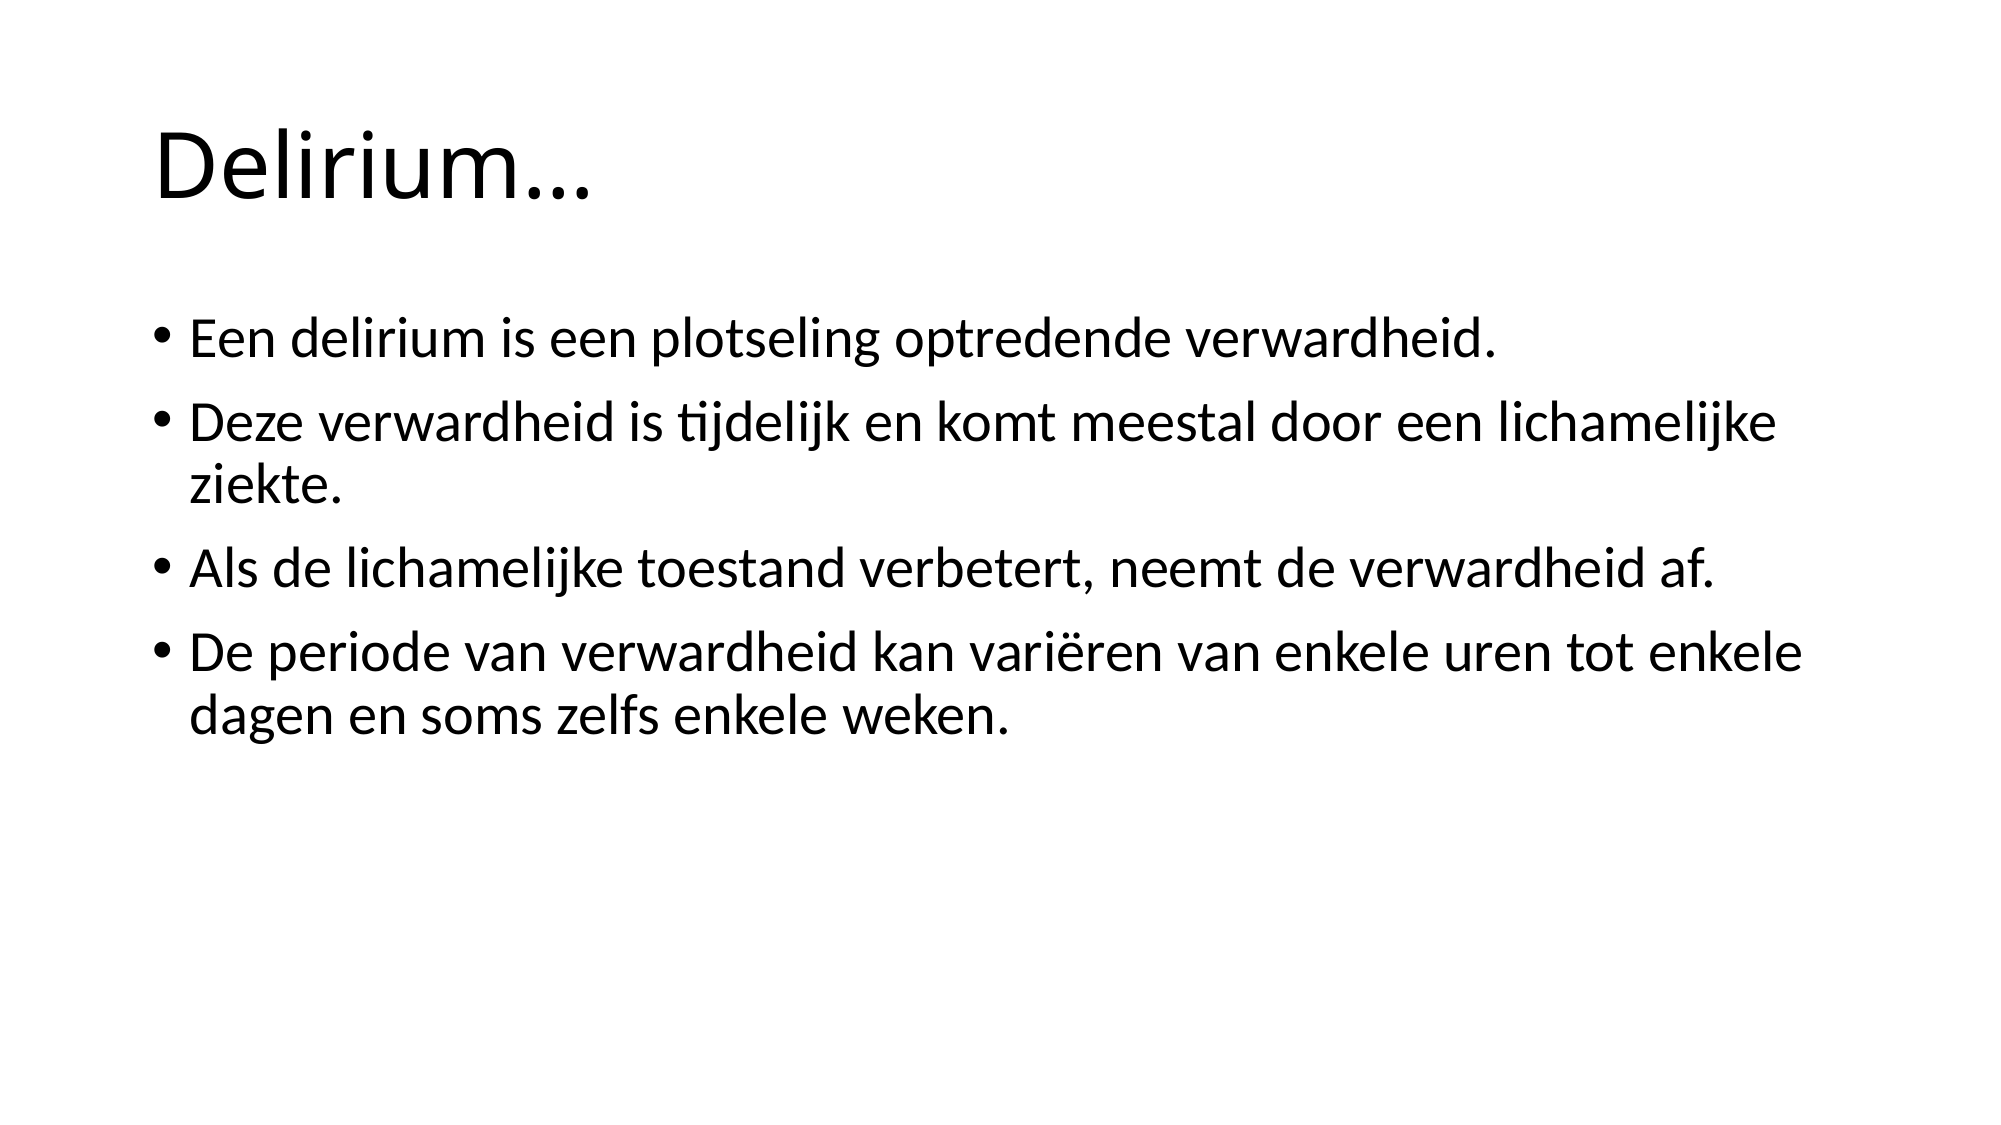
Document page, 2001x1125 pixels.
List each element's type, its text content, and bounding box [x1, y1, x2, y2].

list Een delirium is een plotseling optredende verwardheid. Deze verwardheid is tijdelijk en komt meestal door een lichamelijke ziekte. Als de lichamelijke toestand verbetert, neemt de verwardheid af. De periode van verwardheid kan variëren van enkele uren tot enkele dagen en soms zelfs enkele weken. [137, 299, 1863, 1014]
title Delirium… [137, 59, 1863, 278]
